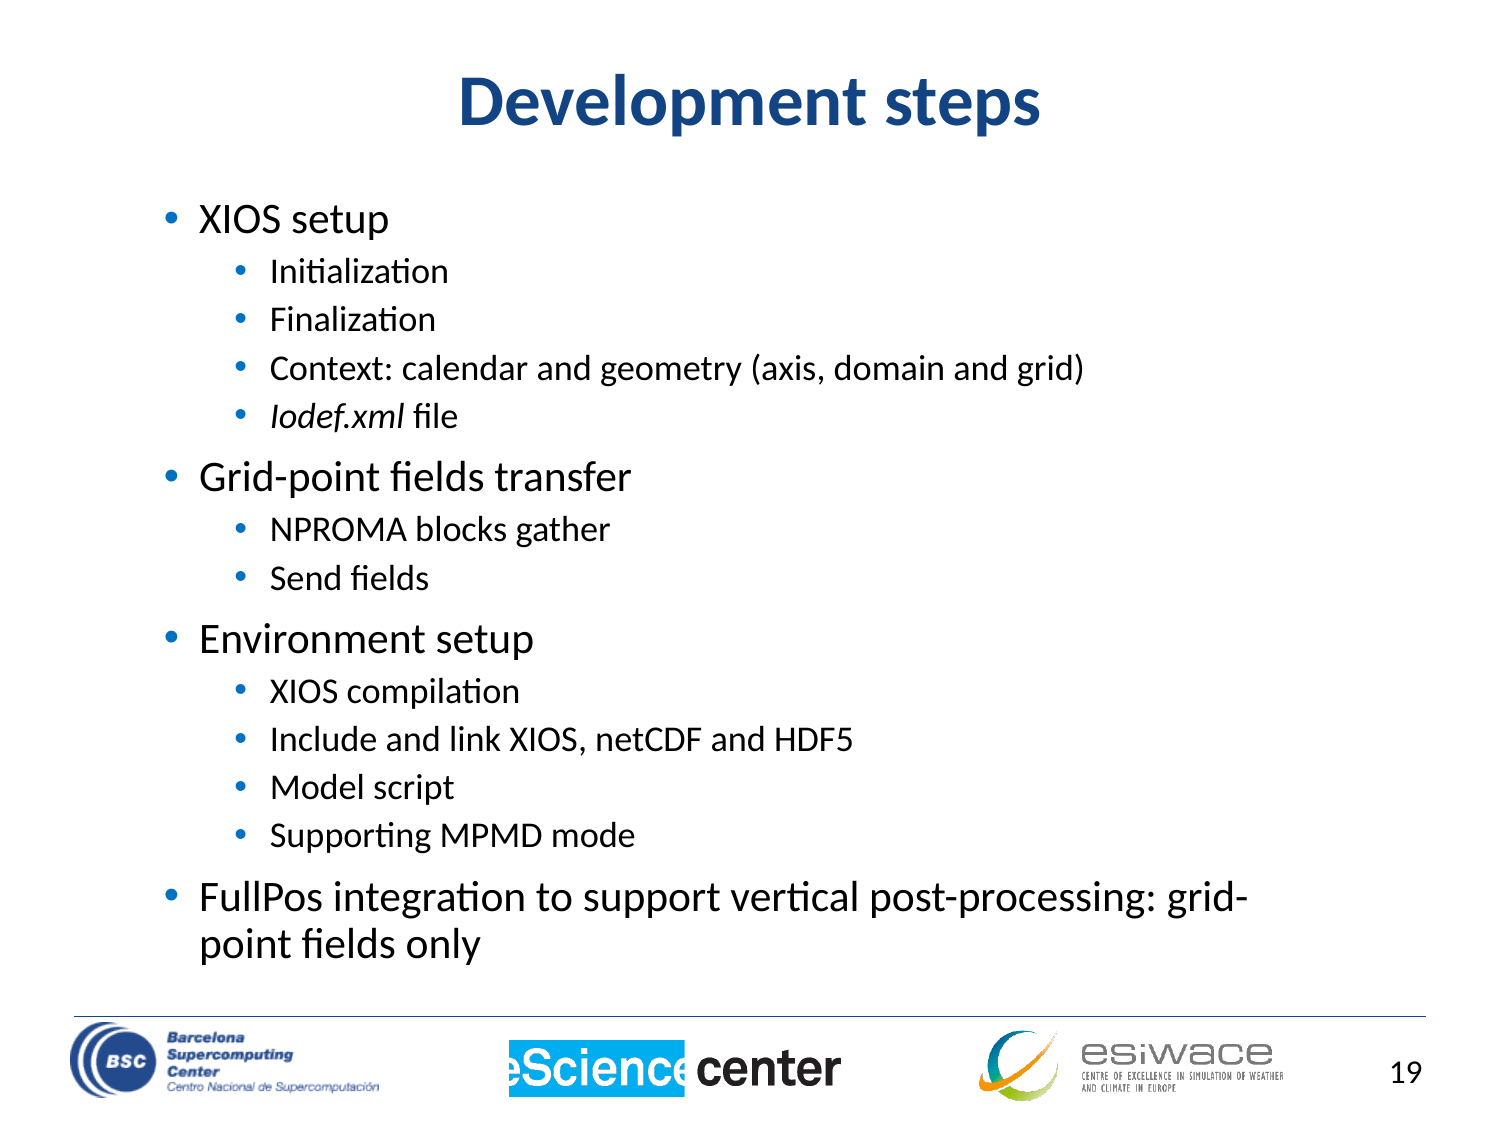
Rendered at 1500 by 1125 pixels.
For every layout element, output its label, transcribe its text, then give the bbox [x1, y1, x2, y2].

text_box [73, 1016, 1438, 1103]
title Development steps [192, 45, 1308, 159]
list XIOS setup Initialization Finalization Context: calendar and geometry (axis, domain and grid) Iodef.xml file Grid-point fields transfer NPROMA blocks gather Send fields Environment setup XIOS compilation Include and link XIOS, netCDF and HDF5 Model script Supporting MPMD mode FullPos integration to support vertical post-processing: grid-point fields only [140, 166, 1360, 1006]
